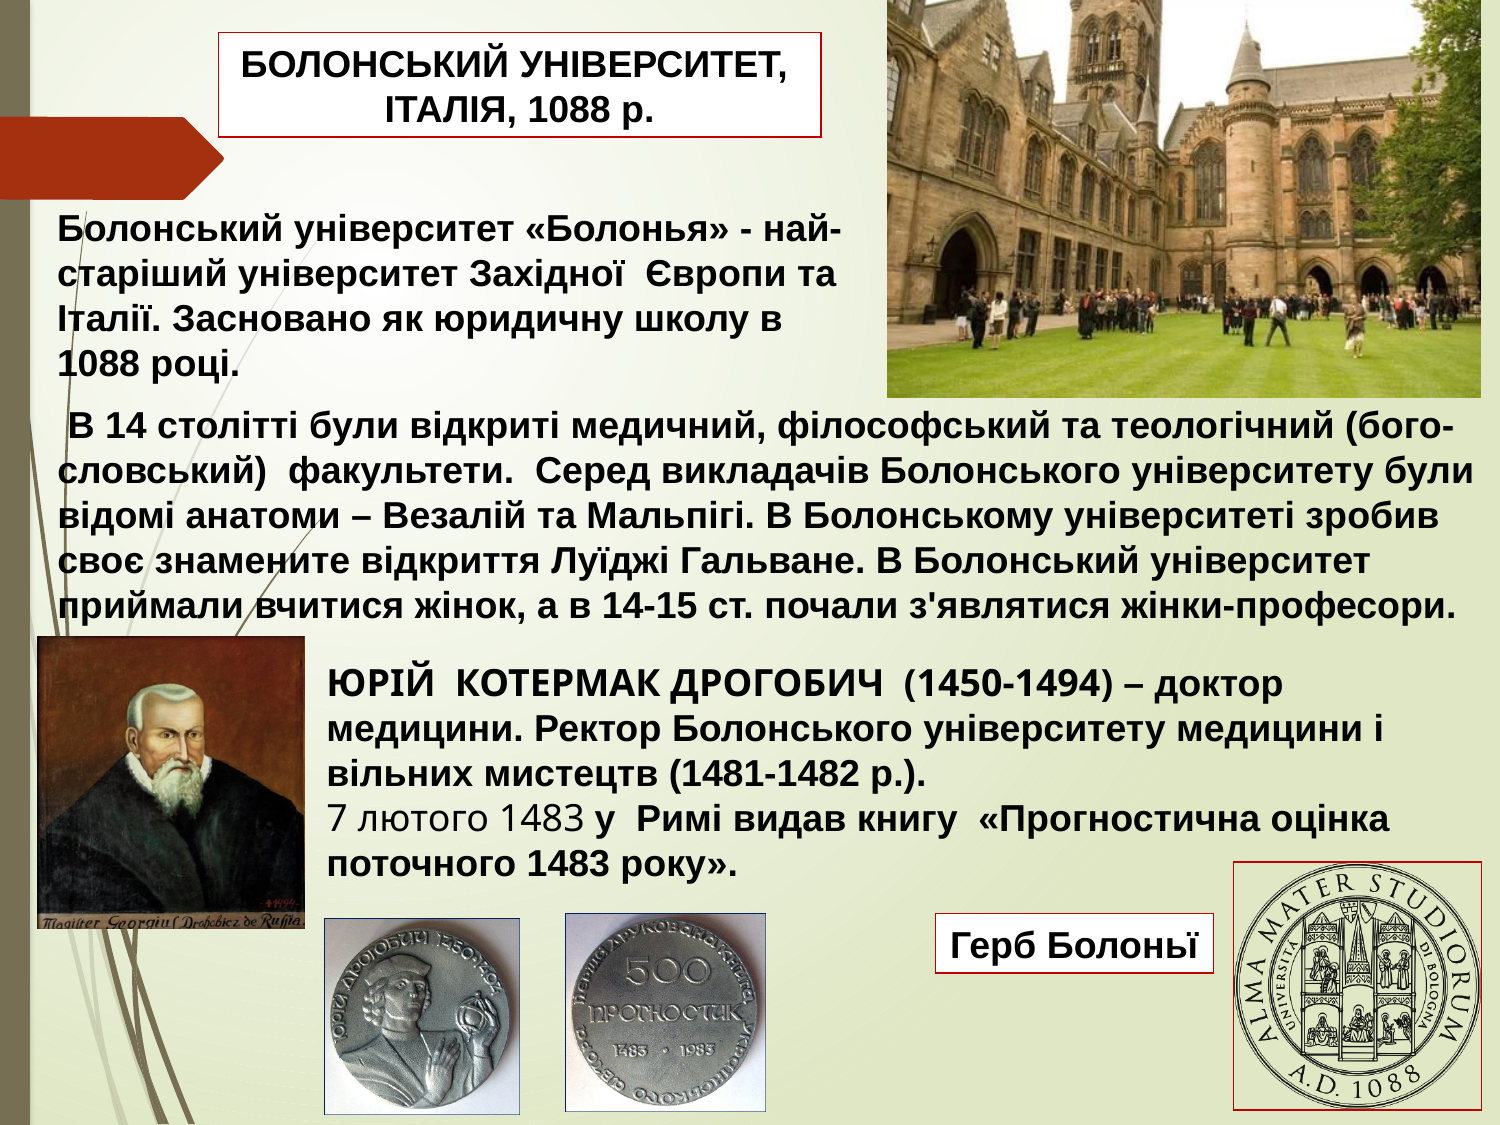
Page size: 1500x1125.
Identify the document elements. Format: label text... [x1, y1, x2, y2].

text_box Болонський університет «Болонья» - най-старіший університет Західної Європи та Італії. Засновано як юридичну школу в 1088 році. [42, 197, 882, 392]
picture [564, 913, 767, 1112]
text_box В 14 столітті були відкриті медичний, філософський та теологічний (бого-словський) факультети. Серед викладачів Болонського університету були відомі анатоми – Везалій та Мальпігі. В Болонському університеті зробив своє знамените відкриття Луїджі Гальване. В Болонський університет приймали вчитися жінок, а в 14-15 ст. почали з'являтися жінки-професори. [42, 393, 1500, 634]
picture [887, 0, 1482, 398]
text_box Герб Болоньї [935, 913, 1214, 974]
picture [1234, 862, 1482, 1110]
text_box БОЛОНСЬКИЙ УНІВЕРСИТЕТ, ІТАЛІЯ, 1088 р. [218, 32, 821, 138]
picture [36, 635, 306, 929]
picture [323, 917, 520, 1115]
text_box ЮРІЙ КОТЕРМАК ДРОГОБИЧ (1450-1494) – доктор медицини. Ректор Болонського університету медицини і вільних мистецтв (1481-1482 р.). 7 лютого 1483 у Римі видав книгу «Прогностична оцінка поточного 1483 року». [311, 651, 1500, 891]
